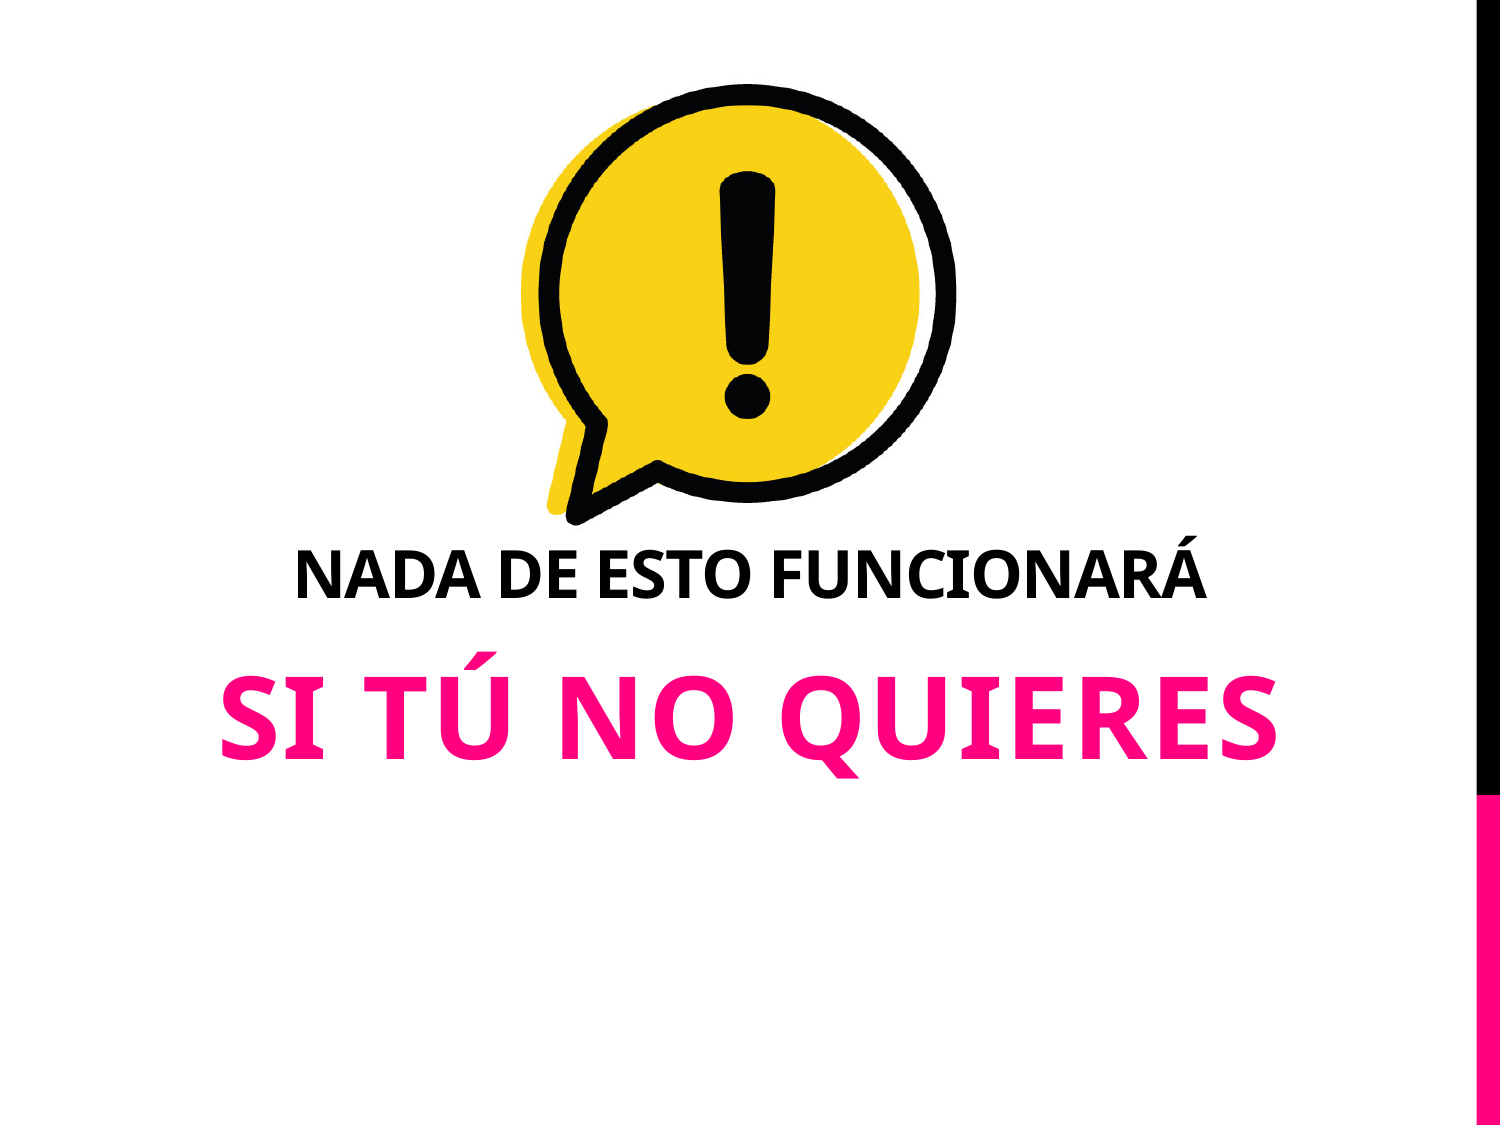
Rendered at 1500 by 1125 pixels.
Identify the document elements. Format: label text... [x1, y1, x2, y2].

subtitle si tú no quieres [187, 637, 1313, 909]
picture [499, 78, 971, 538]
title Nada de esto funcionará [112, 506, 1388, 637]
